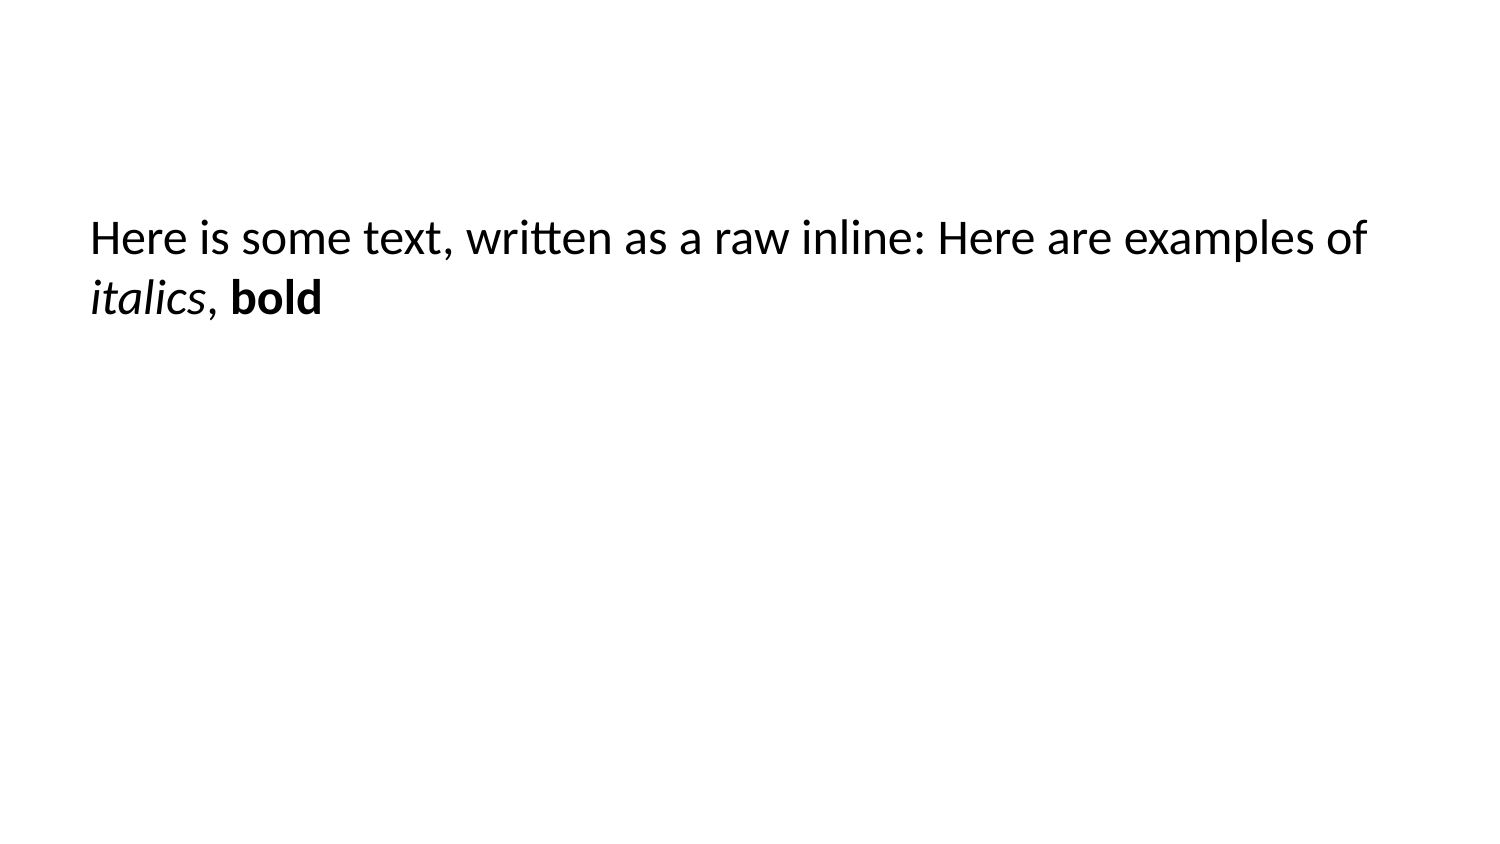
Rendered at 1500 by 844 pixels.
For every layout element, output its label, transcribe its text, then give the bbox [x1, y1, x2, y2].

list Here is some text, written as a raw inline: Here are examples of italics, bold [75, 196, 1425, 754]
